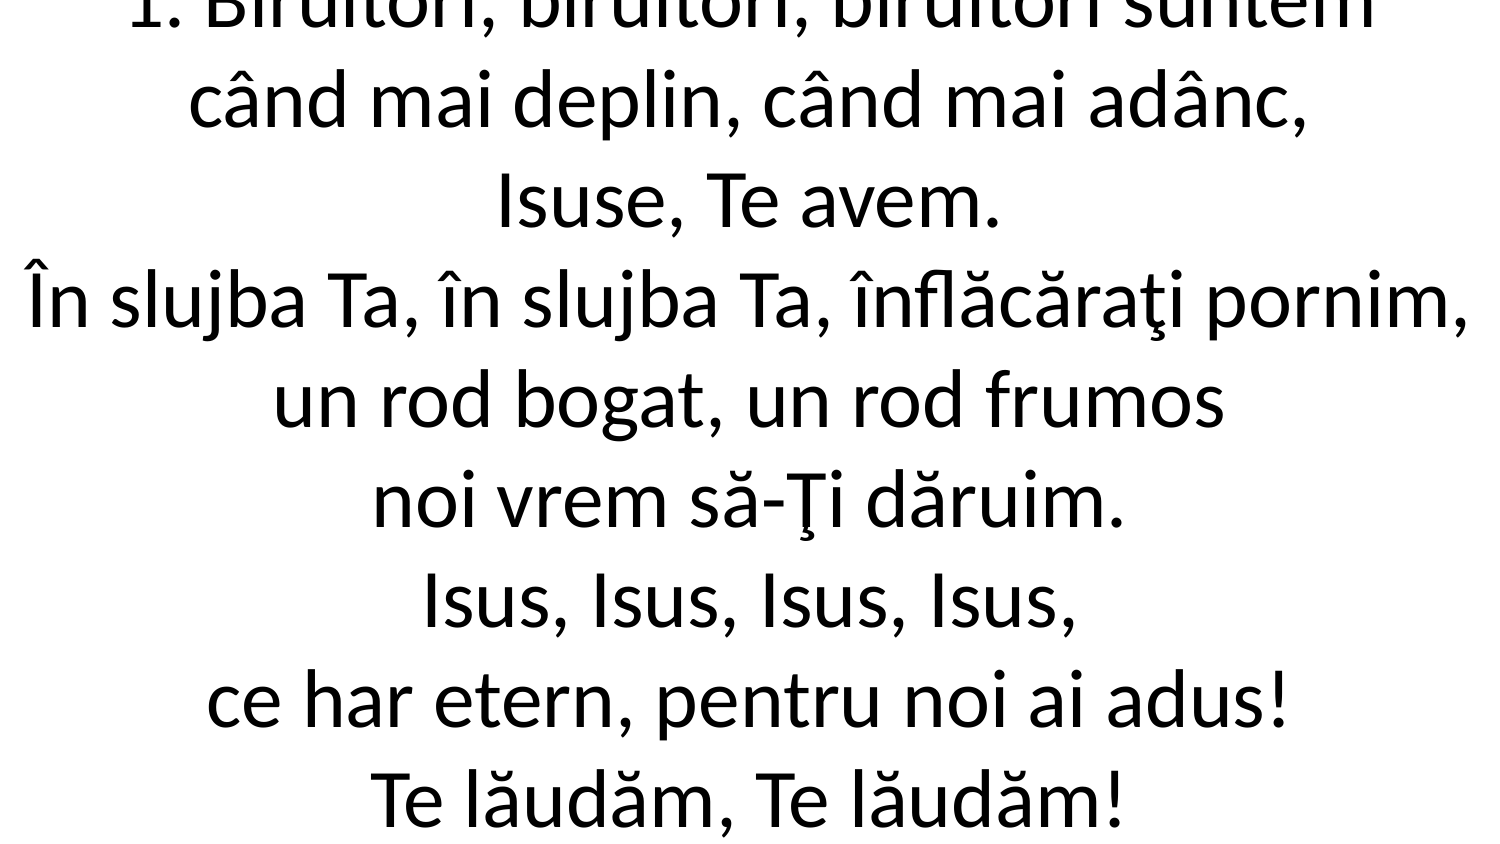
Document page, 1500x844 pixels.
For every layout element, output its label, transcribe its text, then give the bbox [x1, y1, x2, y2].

text_box 1. Biruitori, biruitori, biruitori suntem când mai deplin, când mai adânc, Isuse, Te avem. În slujba Ta, în slujba Ta, înflăcăraţi pornim, un rod bogat, un rod frumos noi vrem să-Ţi dăruim. Isus, Isus, Isus, Isus, ce har etern, pentru noi ai adus! Te lăudăm, Te lăudăm! Numele Tău, drag Isus, lăudăm! [11, 0, 1489, 844]
